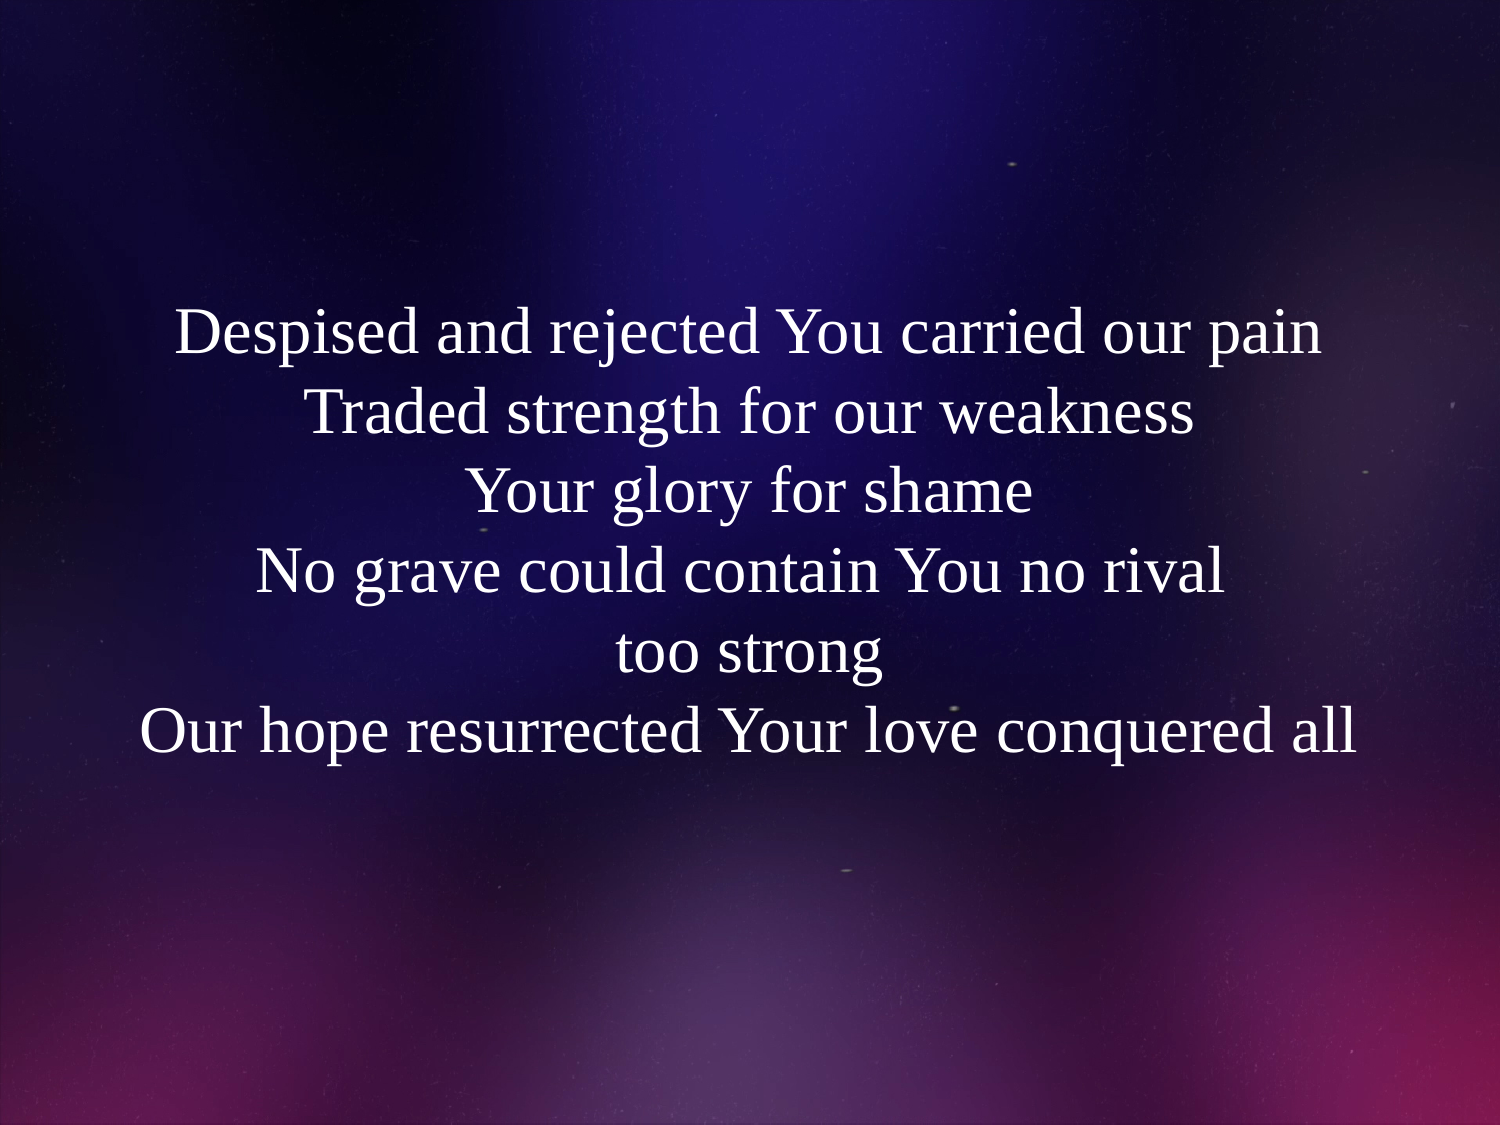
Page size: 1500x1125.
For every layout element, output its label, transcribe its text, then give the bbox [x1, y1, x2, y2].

title Despised and rejected You carried our pain Traded strength for our weakness Your glory for shame No grave could contain You no rival too strong Our hope resurrected Your love conquered all [112, 432, 1388, 621]
picture [0, 0, 1500, 1125]
